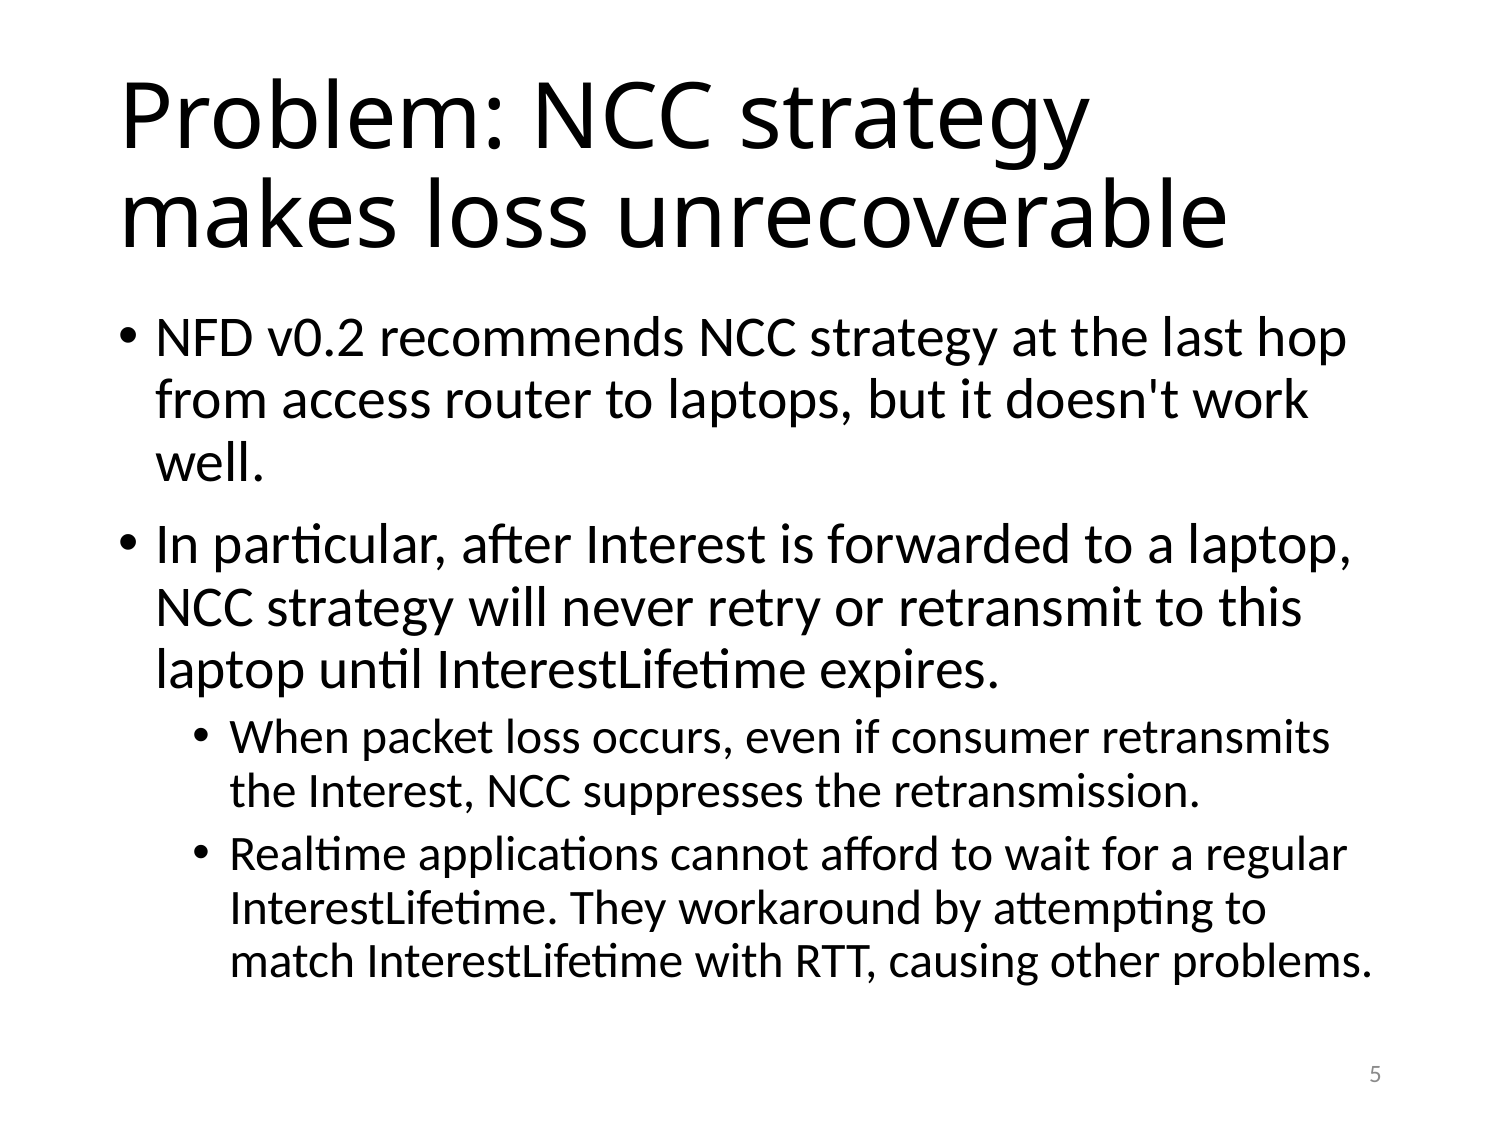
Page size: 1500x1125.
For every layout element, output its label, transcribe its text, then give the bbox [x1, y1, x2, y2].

slide_number 5 [1059, 1042, 1397, 1103]
title Problem: NCC strategy makes loss unrecoverable [103, 59, 1397, 278]
list NFD v0.2 recommends NCC strategy at the last hop from access router to laptops, but it doesn't work well. In particular, after Interest is forwarded to a laptop, NCC strategy will never retry or retransmit to this laptop until InterestLifetime expires. When packet loss occurs, even if consumer retransmits the Interest, NCC suppresses the retransmission. Realtime applications cannot afford to wait for a regular InterestLifetime. They workaround by attempting to match InterestLifetime with RTT, causing other problems. [103, 299, 1397, 1014]
